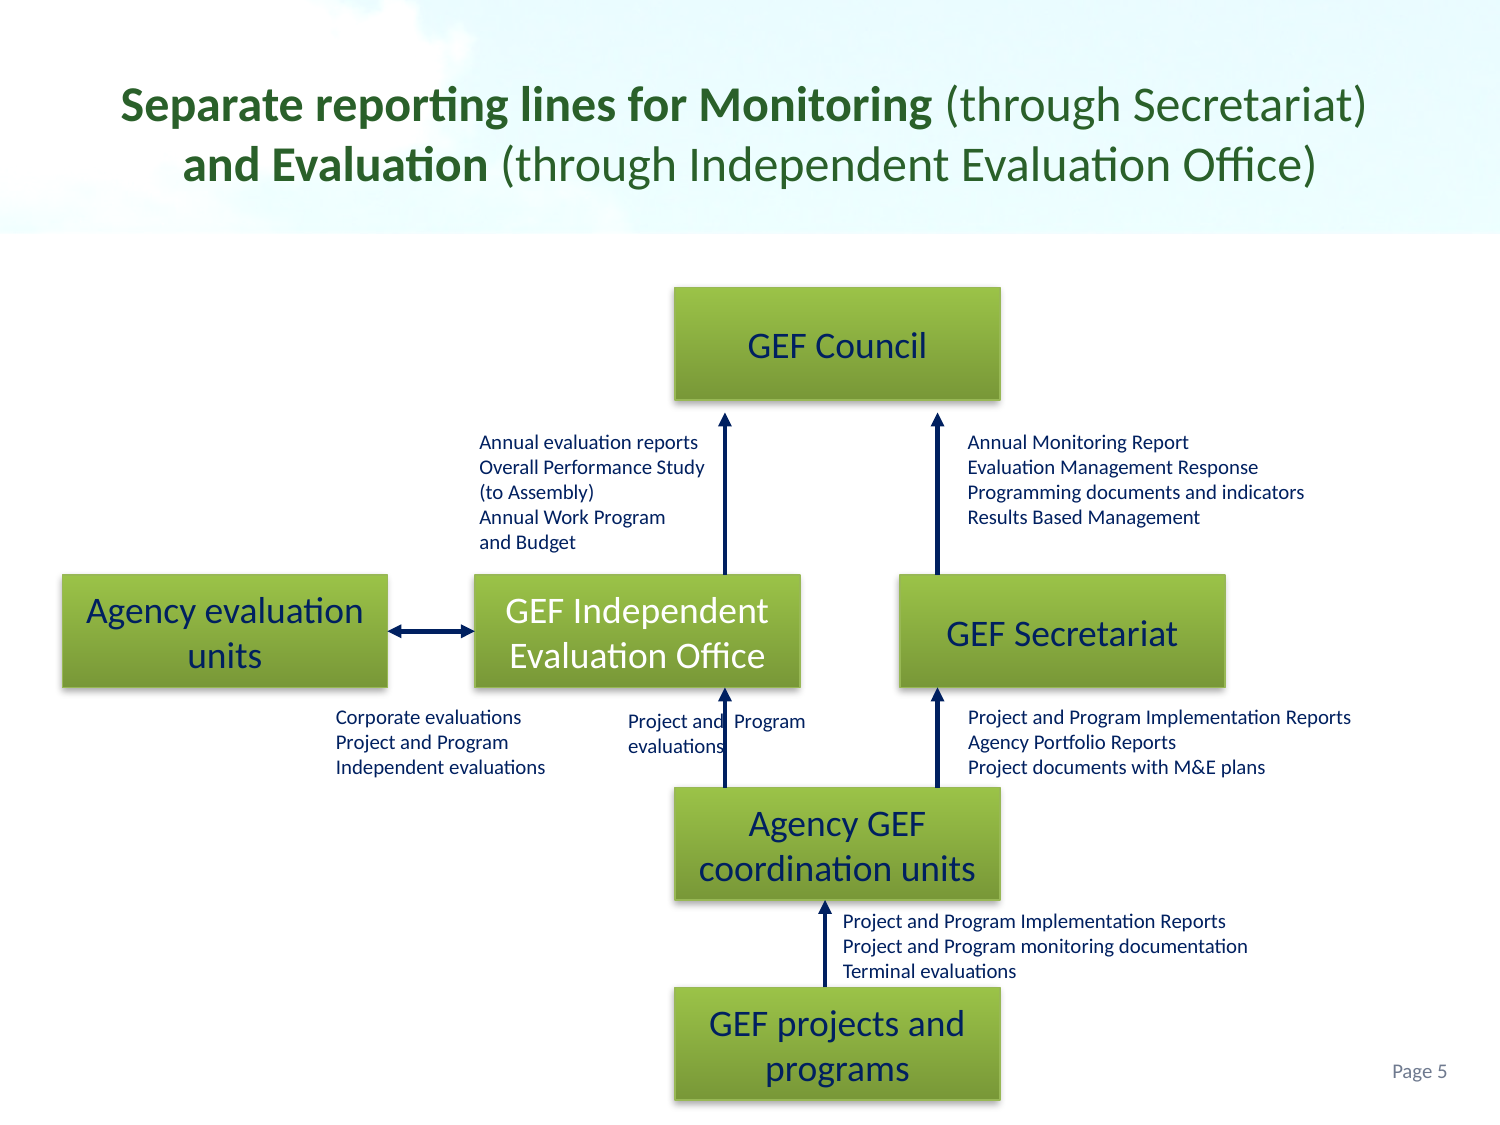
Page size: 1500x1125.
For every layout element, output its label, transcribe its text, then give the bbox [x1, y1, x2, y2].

text_box Project and Program evaluations [613, 699, 720, 765]
text_box Annual Monitoring Report Evaluation Management Response Programming documents and indicators Results Based Management [952, 421, 1320, 536]
text_box Annual evaluation reports Overall Performance Study (to Assembly) Annual Work Program and Budget [464, 421, 720, 561]
text_box Project and Program Implementation Reports Project and Program monitoring documentation Terminal evaluations [828, 900, 1264, 990]
text_box GEF Council [674, 287, 1001, 401]
text_box Agency evaluation units [62, 574, 388, 688]
text_box GEF projects and programs [674, 987, 1001, 1101]
text_box Corporate evaluations Project and Program Independent evaluations [321, 696, 561, 787]
text_box GEF Independent Evaluation Office [474, 574, 801, 688]
title Separate reporting lines for Monitoring (through Secretariat) and Evaluation (through Independent Evaluation Office) [37, 37, 1463, 225]
text_box Project and Program Implementation Reports Agency Portfolio Reports Project documents with M&E plans [953, 696, 1367, 787]
text_box Project and Program evaluations [729, 699, 821, 765]
text_box Agency GEF coordination units [674, 787, 1001, 901]
text_box GEF Secretariat [899, 574, 1226, 688]
